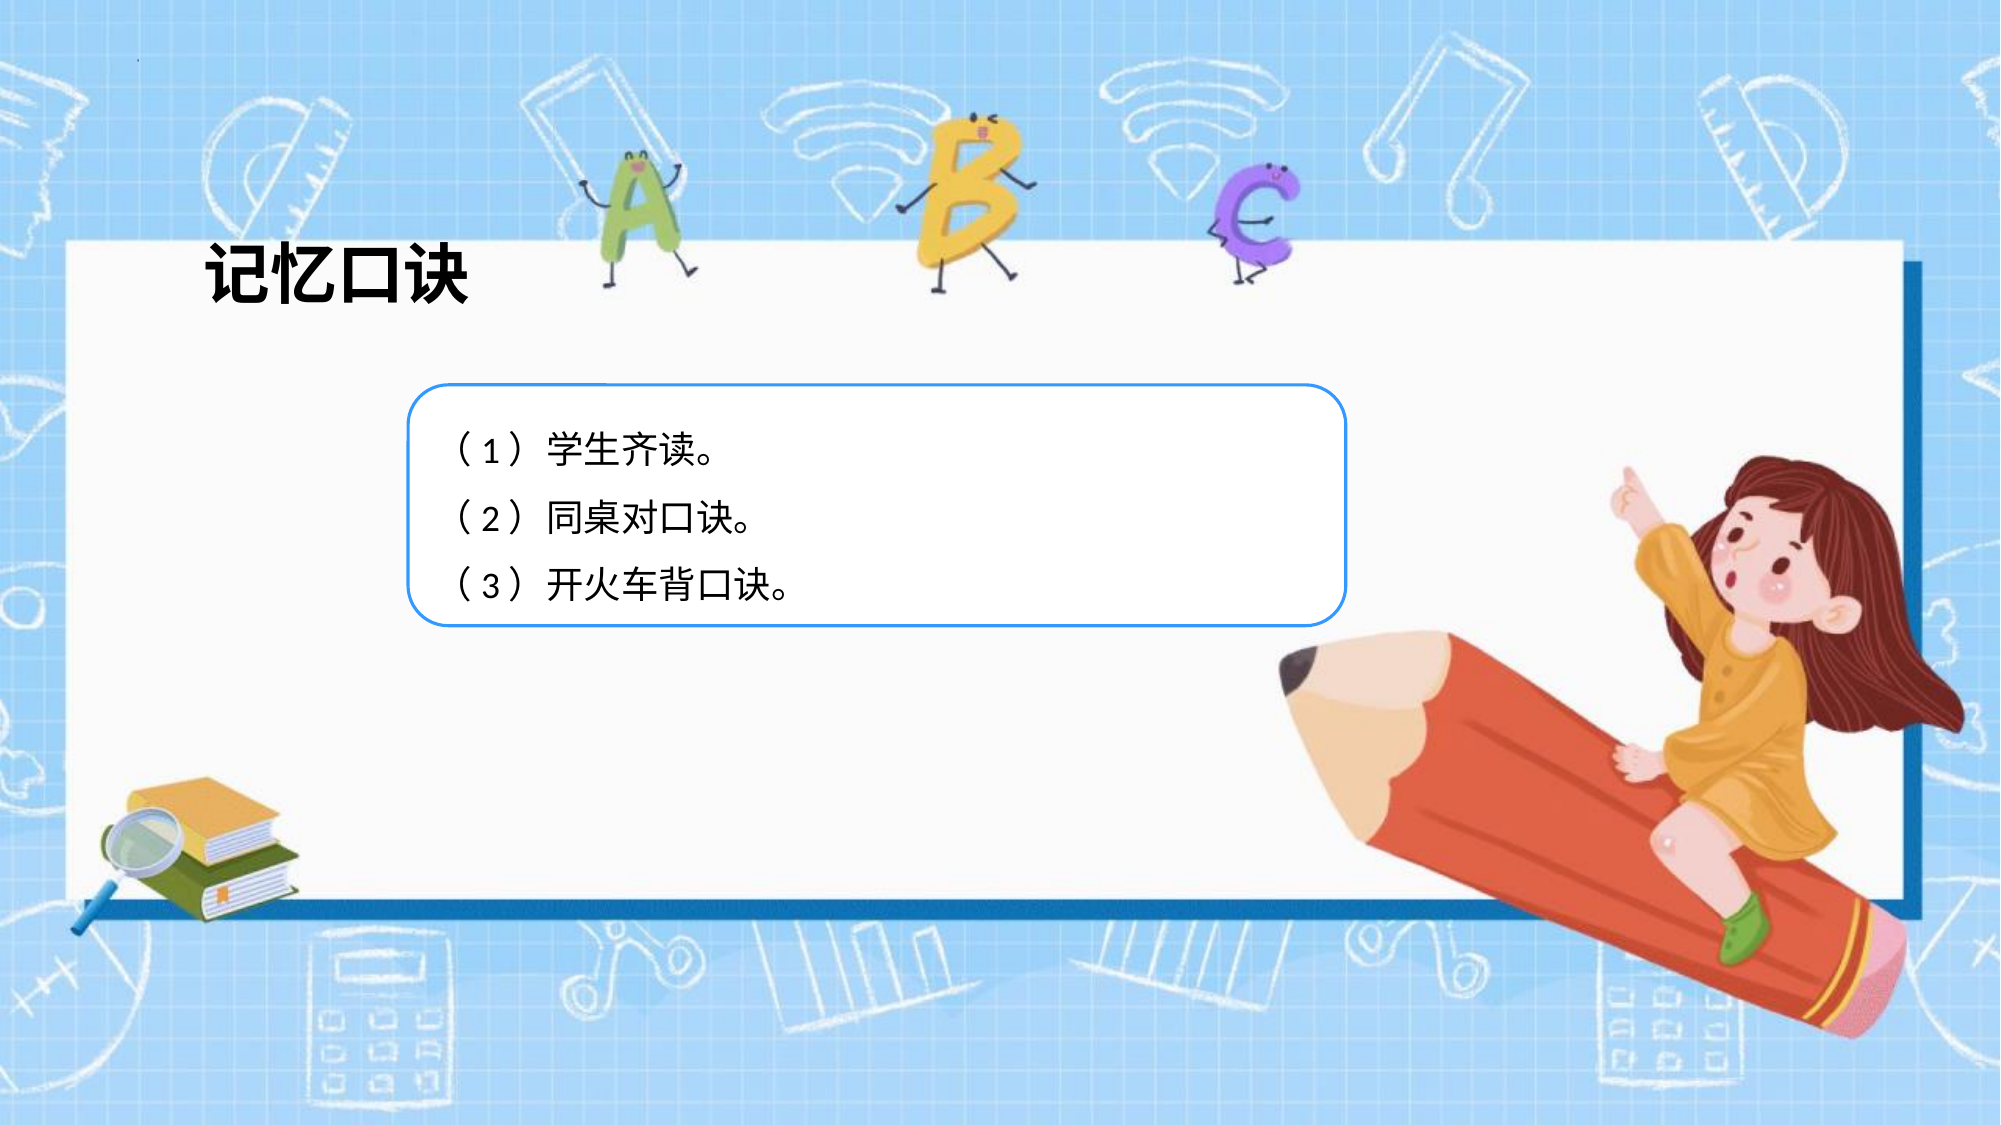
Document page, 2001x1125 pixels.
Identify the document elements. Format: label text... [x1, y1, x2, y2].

picture [0, 0, 2001, 1125]
text_box 记忆口诀 [188, 224, 1676, 320]
text_box （1）学生齐读。 （2）同桌对口诀。 （3）开火车背口诀。 [408, 384, 1346, 626]
